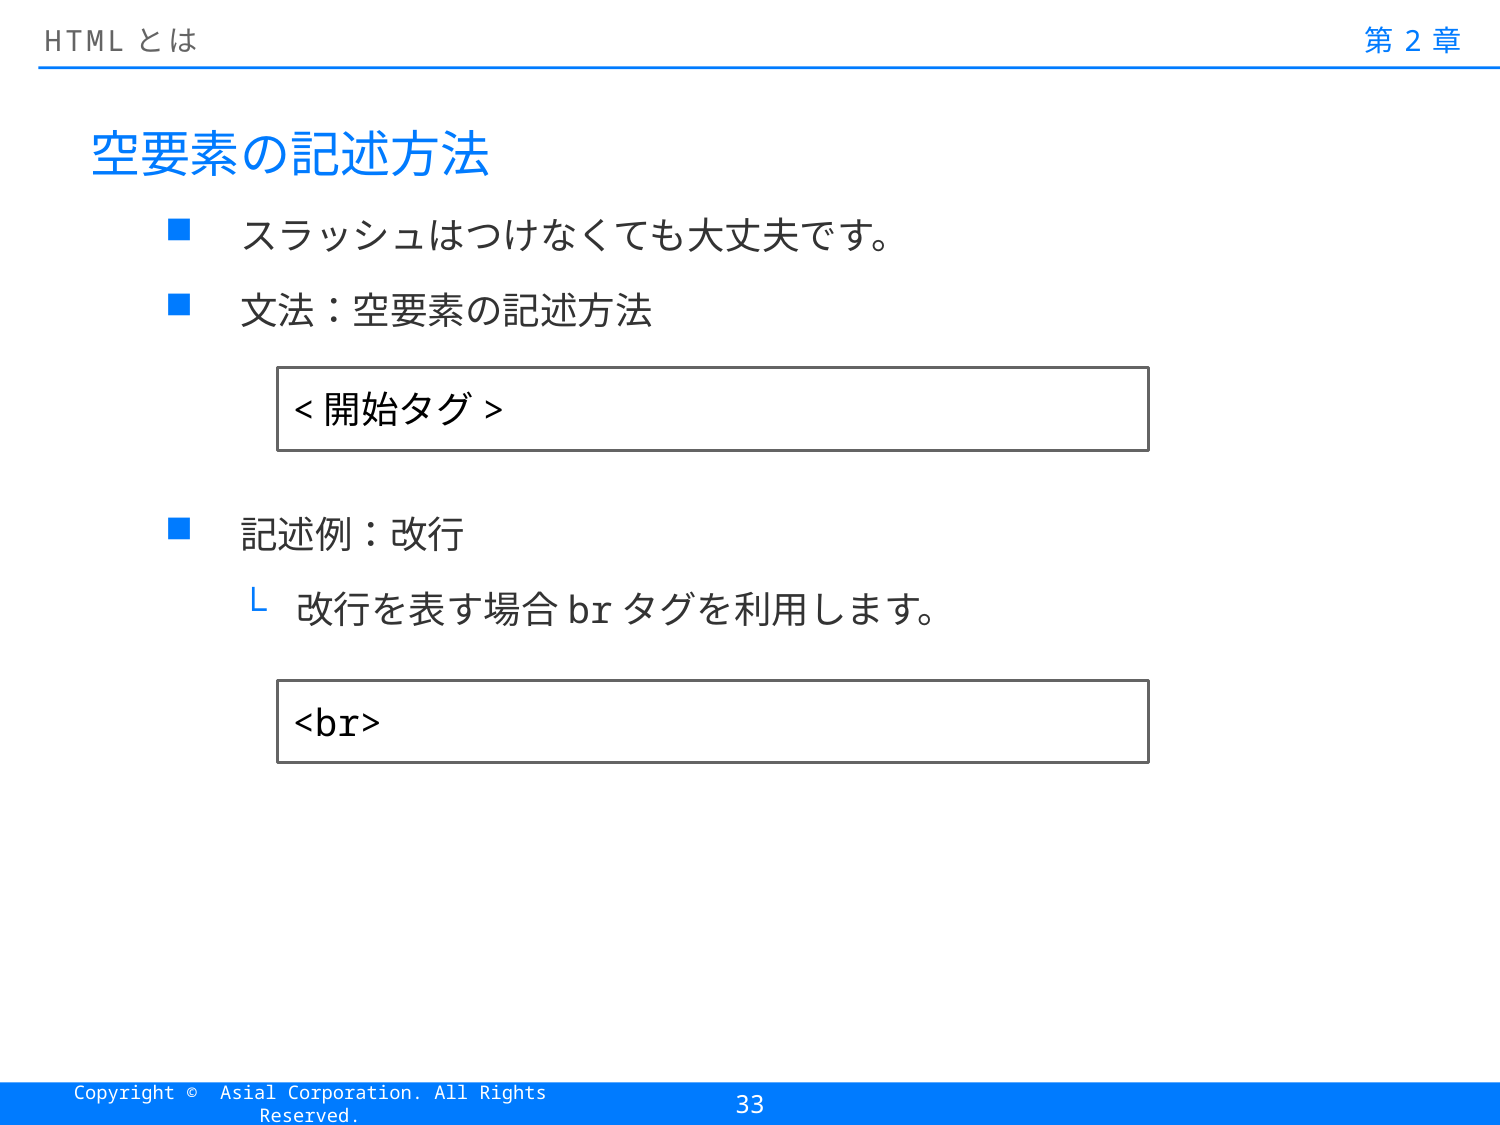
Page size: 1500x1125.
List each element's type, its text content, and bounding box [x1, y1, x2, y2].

list 空要素の記述方法 スラッシュはつけなくても大丈夫です。 文法：空要素の記述方法 記述例：改行 改行を表す場合brタグを利用します。 [75, 84, 1425, 364]
text_box <br> [275, 678, 1150, 765]
list 第2章 [702, 7, 1477, 72]
slide_number 33 [581, 1075, 919, 1125]
text_box <開始タグ> [275, 365, 1150, 452]
title HTMLとは [29, 7, 702, 72]
